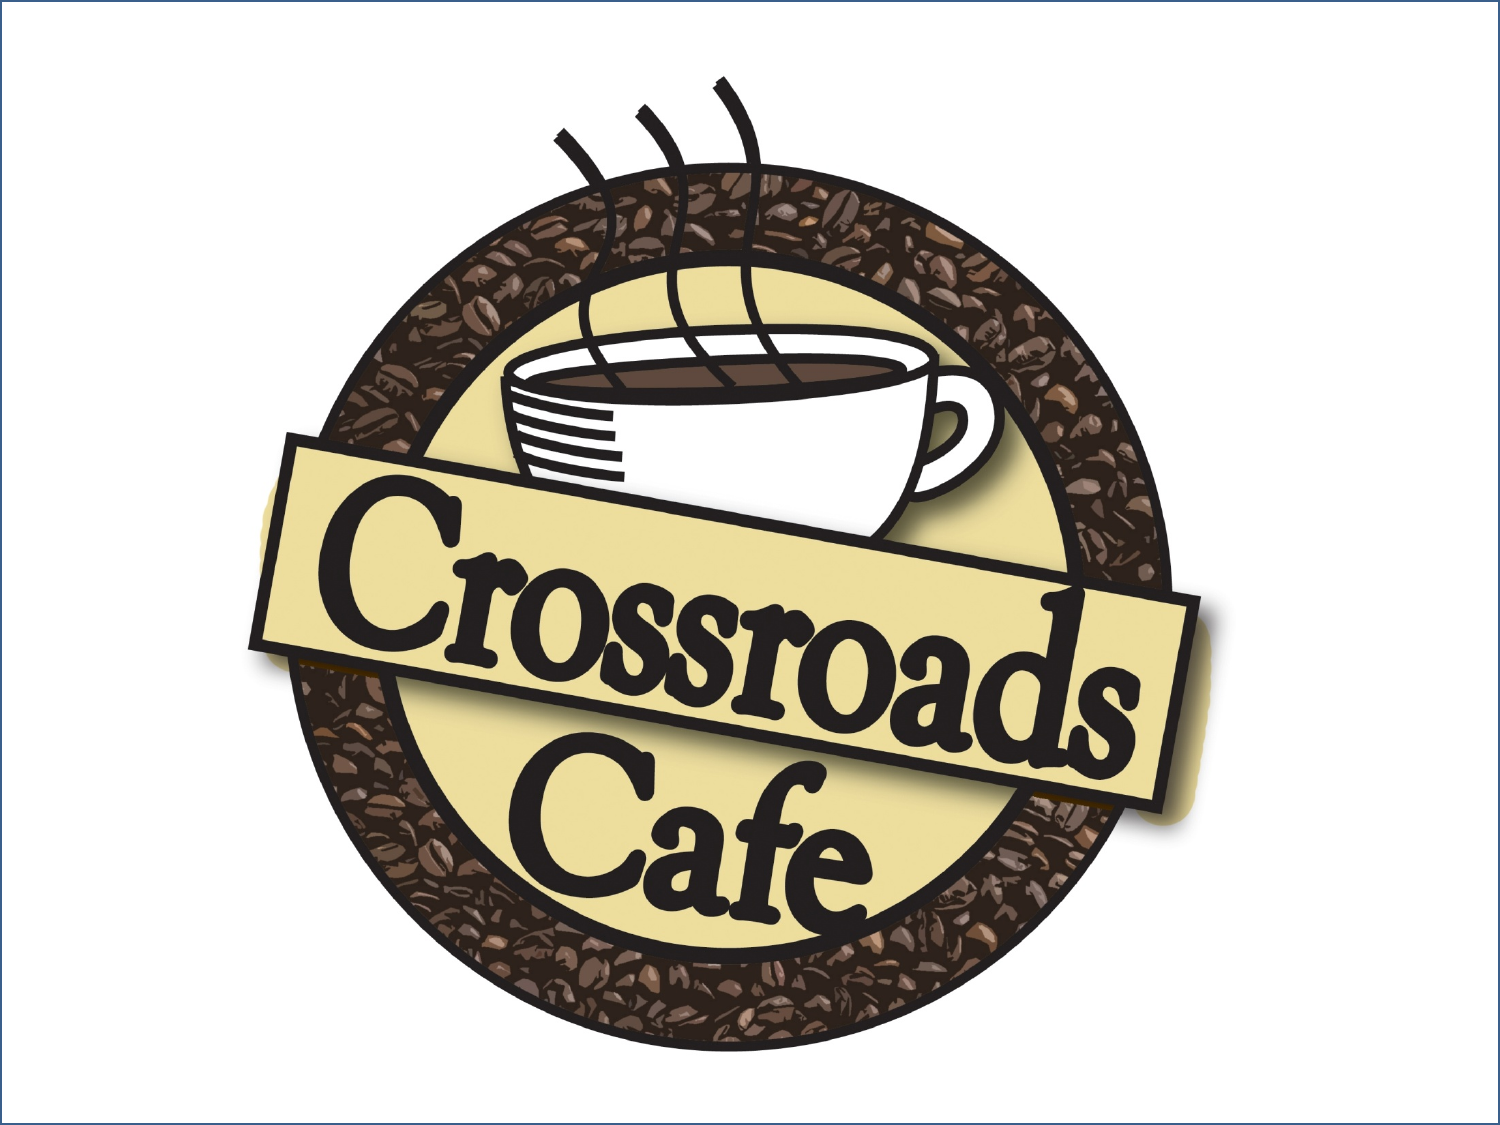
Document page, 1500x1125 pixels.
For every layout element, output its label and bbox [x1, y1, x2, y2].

text_box [0, 0, 1500, 1125]
picture [216, 56, 1284, 1069]
